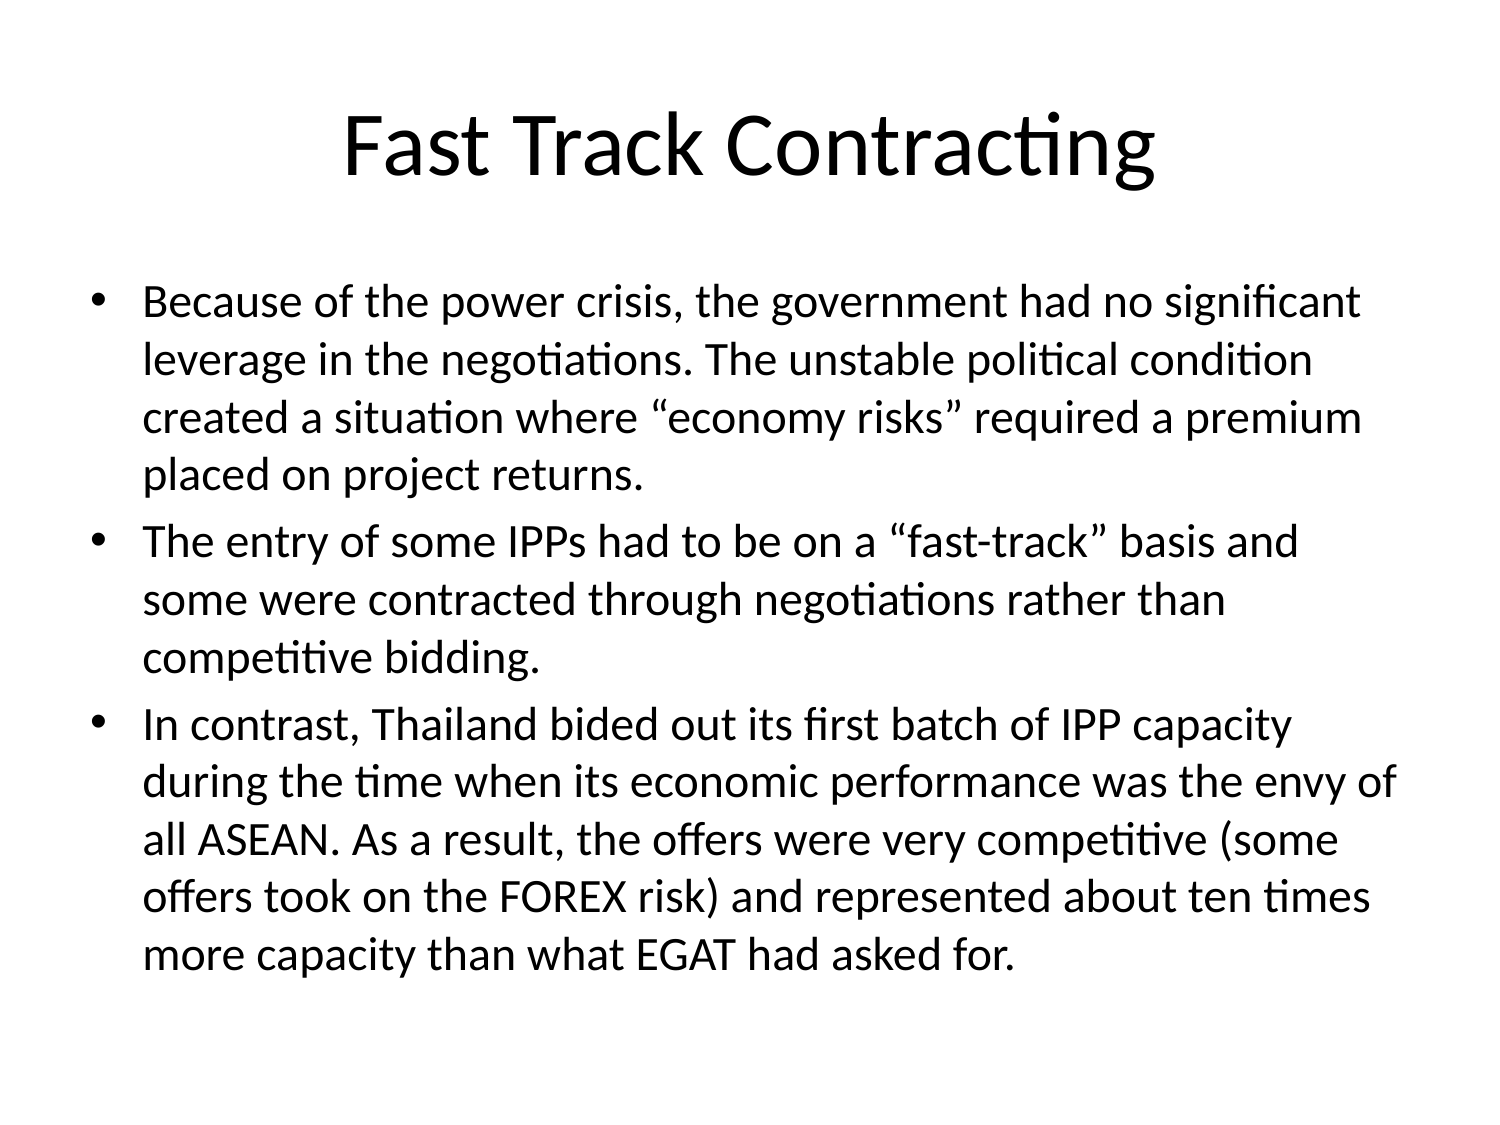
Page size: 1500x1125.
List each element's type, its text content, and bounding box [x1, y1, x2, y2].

title Fast Track Contracting [75, 45, 1425, 233]
list Because of the power crisis, the government had no significant leverage in the negotiations. The unstable political condition created a situation where “economy risks” required a premium placed on project returns. The entry of some IPPs had to be on a “fast-track” basis and some were contracted through negotiations rather than competitive bidding. In contrast, Thailand bided out its first batch of IPP capacity during the time when its economic performance was the envy of all ASEAN. As a result, the offers were very competitive (some offers took on the FOREX risk) and represented about ten times more capacity than what EGAT had asked for. [75, 262, 1425, 1005]
